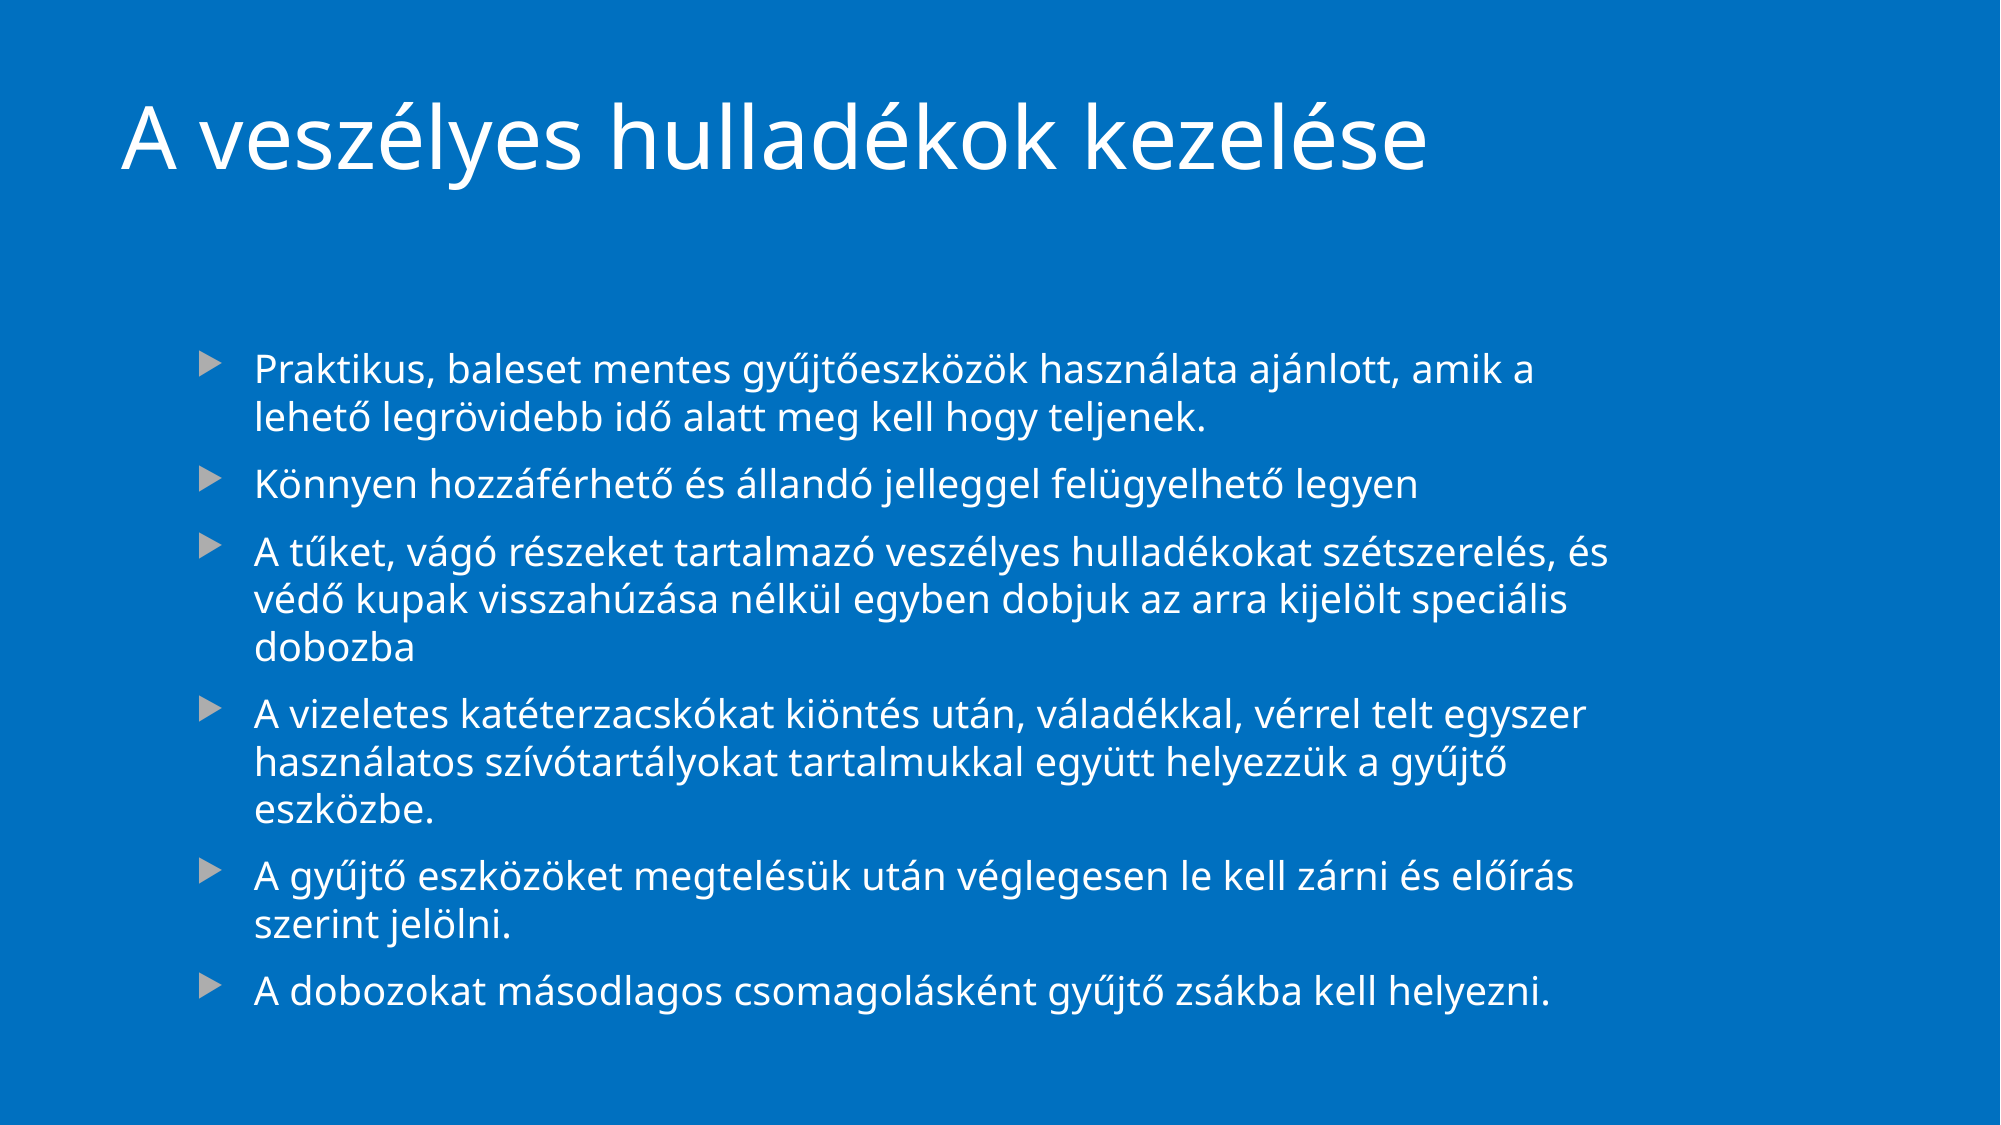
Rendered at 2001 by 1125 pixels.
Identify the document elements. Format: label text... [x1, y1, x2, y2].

list Praktikus, baleset mentes gyűjtőeszközök használata ajánlott, amik a lehető legrövidebb idő alatt meg kell hogy teljenek. Könnyen hozzáférhető és állandó jelleggel felügyelhető legyen A tűket, vágó részeket tartalmazó veszélyes hulladékokat szétszerelés, és védő kupak visszahúzása nélkül egyben dobjuk az arra kijelölt speciális dobozba A vizeletes katéterzacskókat kiöntés után, váladékkal, vérrel telt egyszer használatos szívótartályokat tartalmukkal együtt helyezzük a gyűjtő eszközbe. A gyűjtő eszközöket megtelésük után véglegesen le kell zárni és előírás szerint jelölni. A dobozokat másodlagos csomagolásként gyűjtő zsákba kell helyezni. [181, 336, 1649, 1025]
title A veszélyes hulladékok kezelése [106, 74, 1649, 304]
